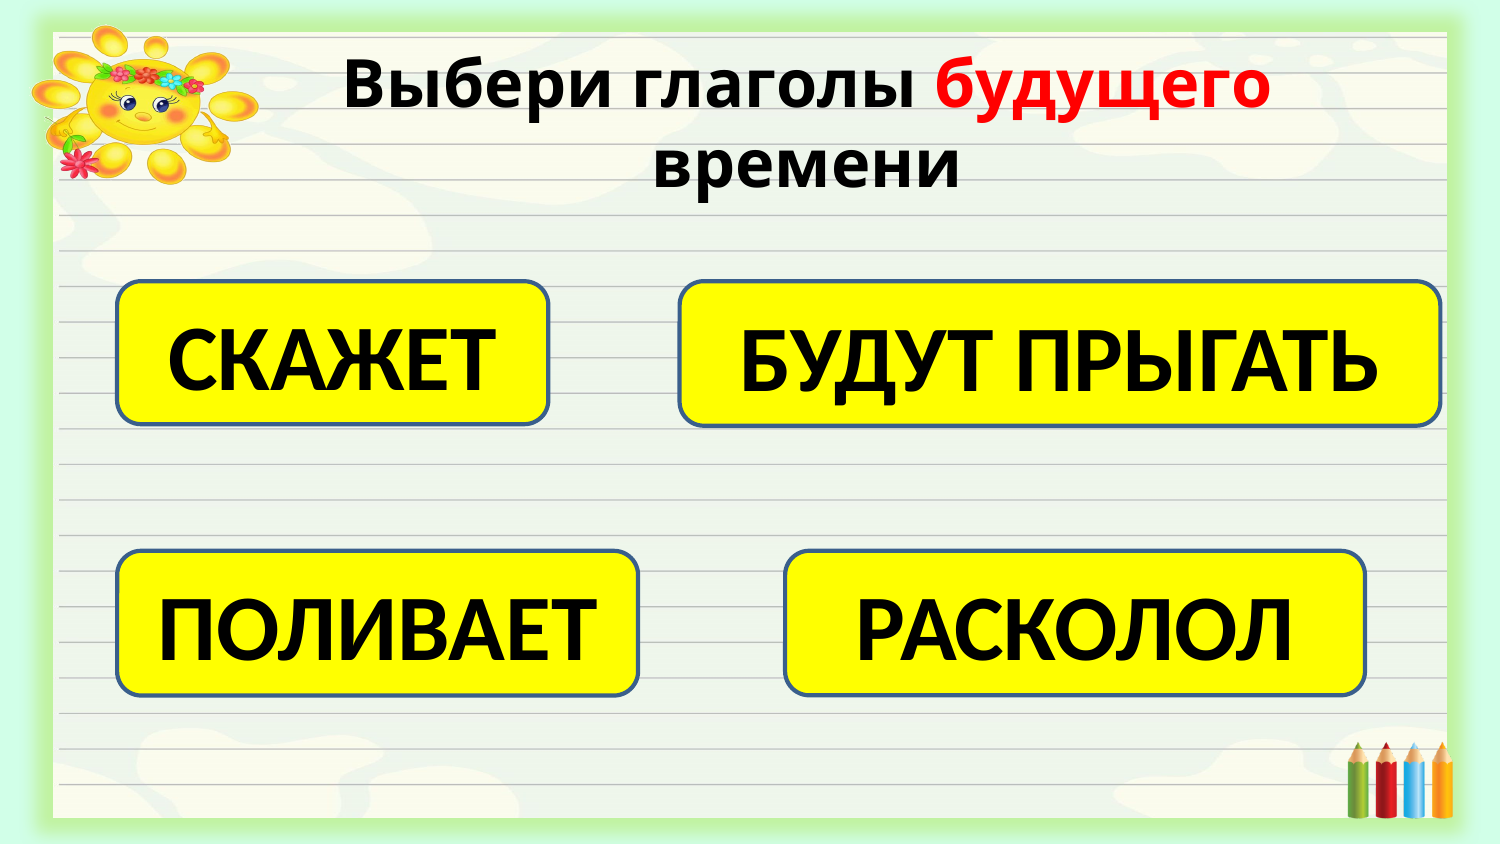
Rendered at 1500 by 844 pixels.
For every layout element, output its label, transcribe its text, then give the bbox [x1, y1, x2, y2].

text_box СКАЖЕТ [114, 279, 551, 427]
text_box БУДУТ ПРЫГАТЬ [677, 279, 1443, 428]
picture [29, 23, 1459, 819]
text_box РАСКОЛОЛ [782, 548, 1368, 698]
text_box ПОЛИВАЕТ [115, 548, 641, 698]
text_box Выбери глаголы будущего времени [269, 35, 1345, 207]
